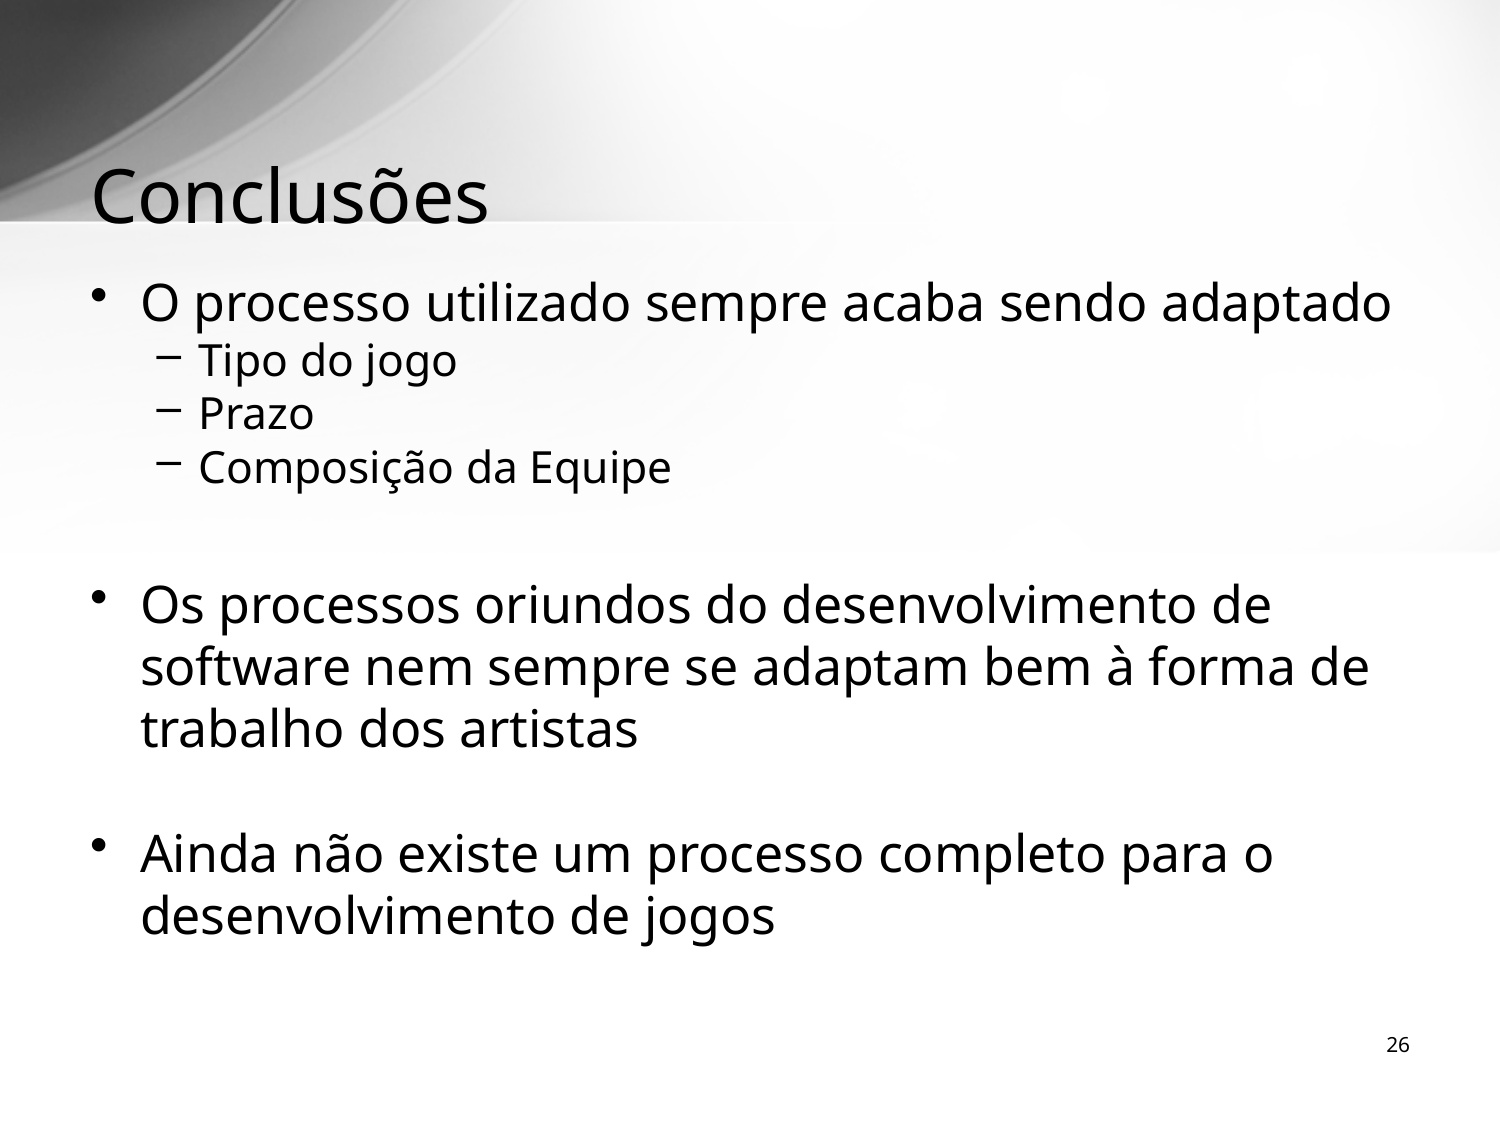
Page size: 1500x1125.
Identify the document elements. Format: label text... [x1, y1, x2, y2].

list O processo utilizado sempre acaba sendo adaptado Tipo do jogo Prazo Composição da Equipe Os processos oriundos do desenvolvimento de software nem sempre se adaptam bem à forma de trabalho dos artistas Ainda não existe um processo completo para o desenvolvimento de jogos [74, 262, 1426, 1006]
picture [0, 0, 1500, 1125]
slide_number 26 [1074, 1024, 1425, 1103]
title Conclusões [74, 58, 1426, 247]
